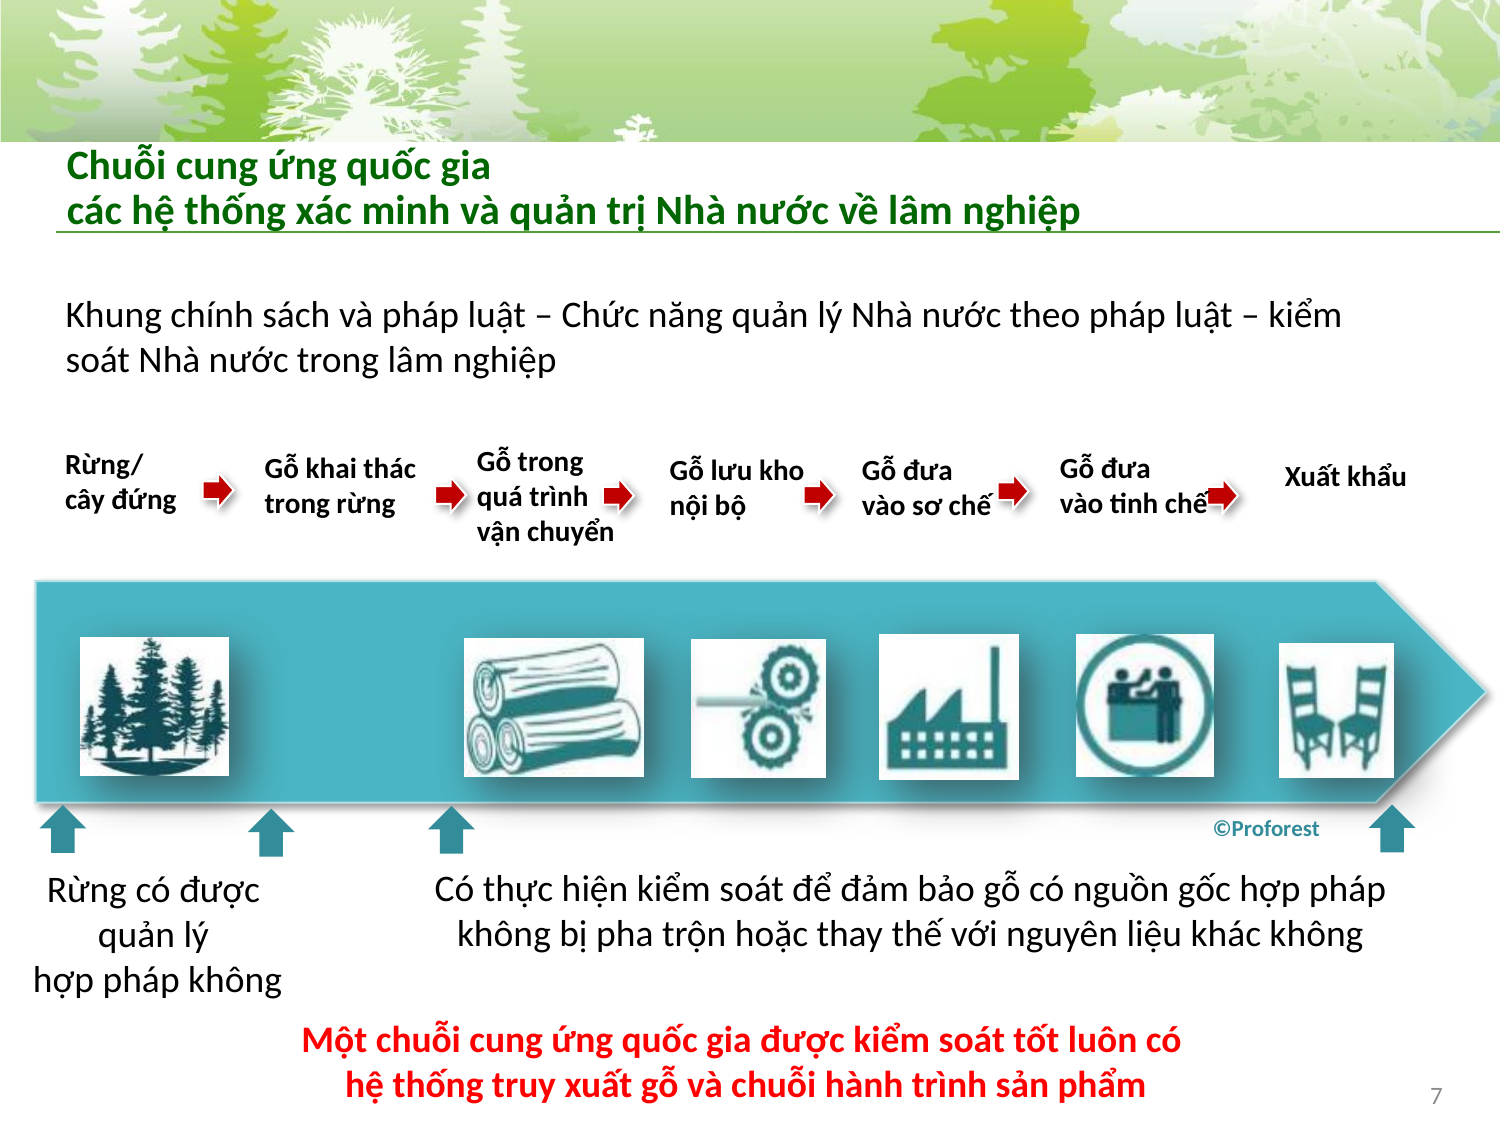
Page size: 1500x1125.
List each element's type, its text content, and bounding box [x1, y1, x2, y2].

text_box Gỗ trong quá trình vận chuyển [462, 435, 630, 555]
text_box Gỗ khai thác trong rừng [249, 442, 438, 528]
text_box Rừng có được quản lý hợp pháp không [15, 858, 300, 1008]
text_box [201, 469, 236, 511]
slide_number 7 [1120, 1065, 1458, 1125]
text_box Khung chính sách và pháp luật – Chức năng quản lý Nhà nước theo pháp luật – kiểm soát Nhà nước trong lâm nghiệp [50, 282, 1390, 388]
picture [0, 0, 1500, 142]
text_box [1223, 476, 1240, 515]
text_box Gỗ đưa vào tinh chế [1045, 442, 1223, 527]
text_box [996, 470, 1030, 512]
text_box Xuất khẩu [1270, 450, 1423, 500]
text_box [35, 580, 1487, 857]
text_box [601, 475, 636, 517]
text_box Gỗ đưa vào sơ chế [847, 443, 1007, 529]
text_box Một chuỗi cung ứng quốc gia được kiểm soát tốt luôn có hệ thống truy xuất gỗ và chuỗi hành trình sản phẩm [35, 1007, 1458, 1113]
text_box Rừng/ cây đứng [50, 437, 192, 523]
title Chuỗi cung ứng quốc gia các hệ thống xác minh và quản trị Nhà nước về lâm nghiệp [51, 139, 1381, 237]
text_box Có thực hiện kiểm soát để đảm bảo gỗ có nguồn gốc hợp pháp không bị pha trộn hoặc thay thế với nguyên liệu khác không [416, 857, 1406, 962]
text_box [802, 474, 837, 516]
text_box Gỗ lưu kho nội bộ [654, 443, 826, 529]
text_box [434, 474, 468, 516]
